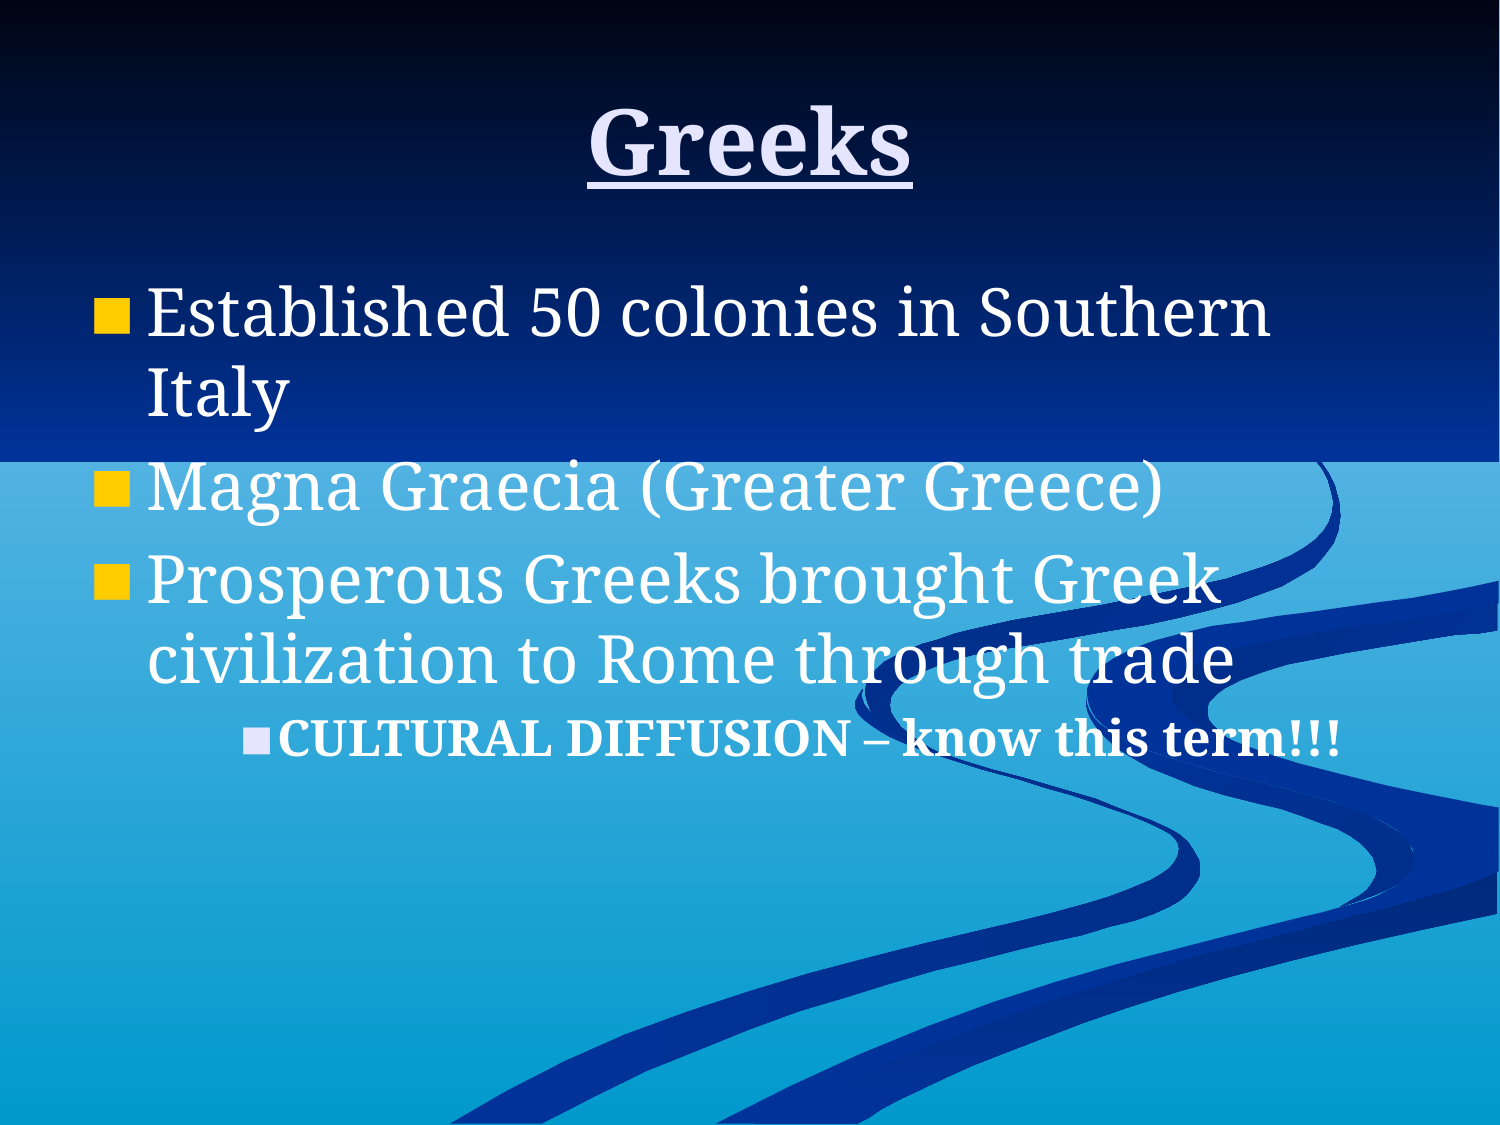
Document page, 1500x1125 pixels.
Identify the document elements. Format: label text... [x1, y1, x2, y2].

list Established 50 colonies in Southern Italy Magna Graecia (Greater Greece) Prosperous Greeks brought Greek civilization to Rome through trade CULTURAL DIFFUSION – know this term!!! [75, 262, 1425, 1005]
title Greeks [75, 45, 1425, 233]
